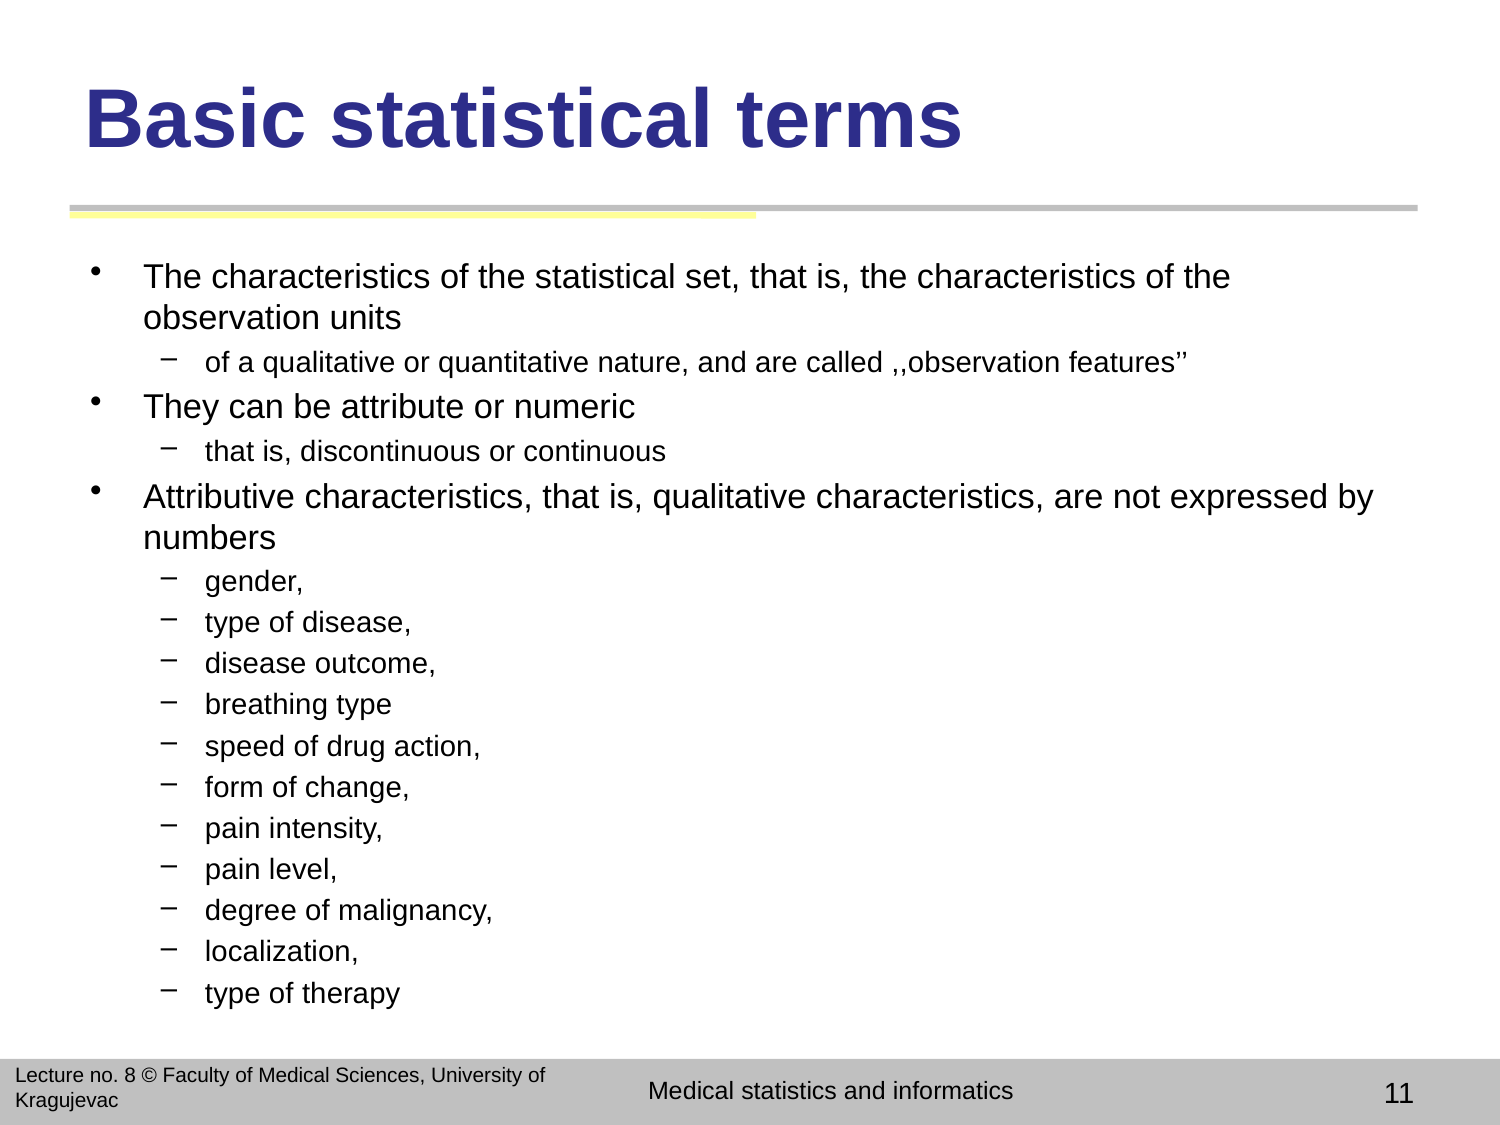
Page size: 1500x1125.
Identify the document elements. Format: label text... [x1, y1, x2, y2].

slide_number Lecture no. 8 © Faculty of Medical Sciences, University of Kragujevac [0, 1053, 614, 1108]
slide_number 11 [1164, 1066, 1430, 1125]
footer Medical statistics and informatics [512, 1066, 1151, 1125]
title Basic statistical terms [69, 19, 1426, 208]
list The characteristics of the statistical set, that is, the characteristics of the observation units of a qualitative or quantitative nature, and are called ,,observation features’’ They can be attribute or numeric that is, discontinuous or continuous Attributive characteristics, that is, qualitative characteristics, are not expressed by numbers gender, type of disease, disease outcome, breathing type speed of drug action, form of change, pain intensity, pain level, degree of malignancy, localization, type of therapy [74, 246, 1426, 1023]
